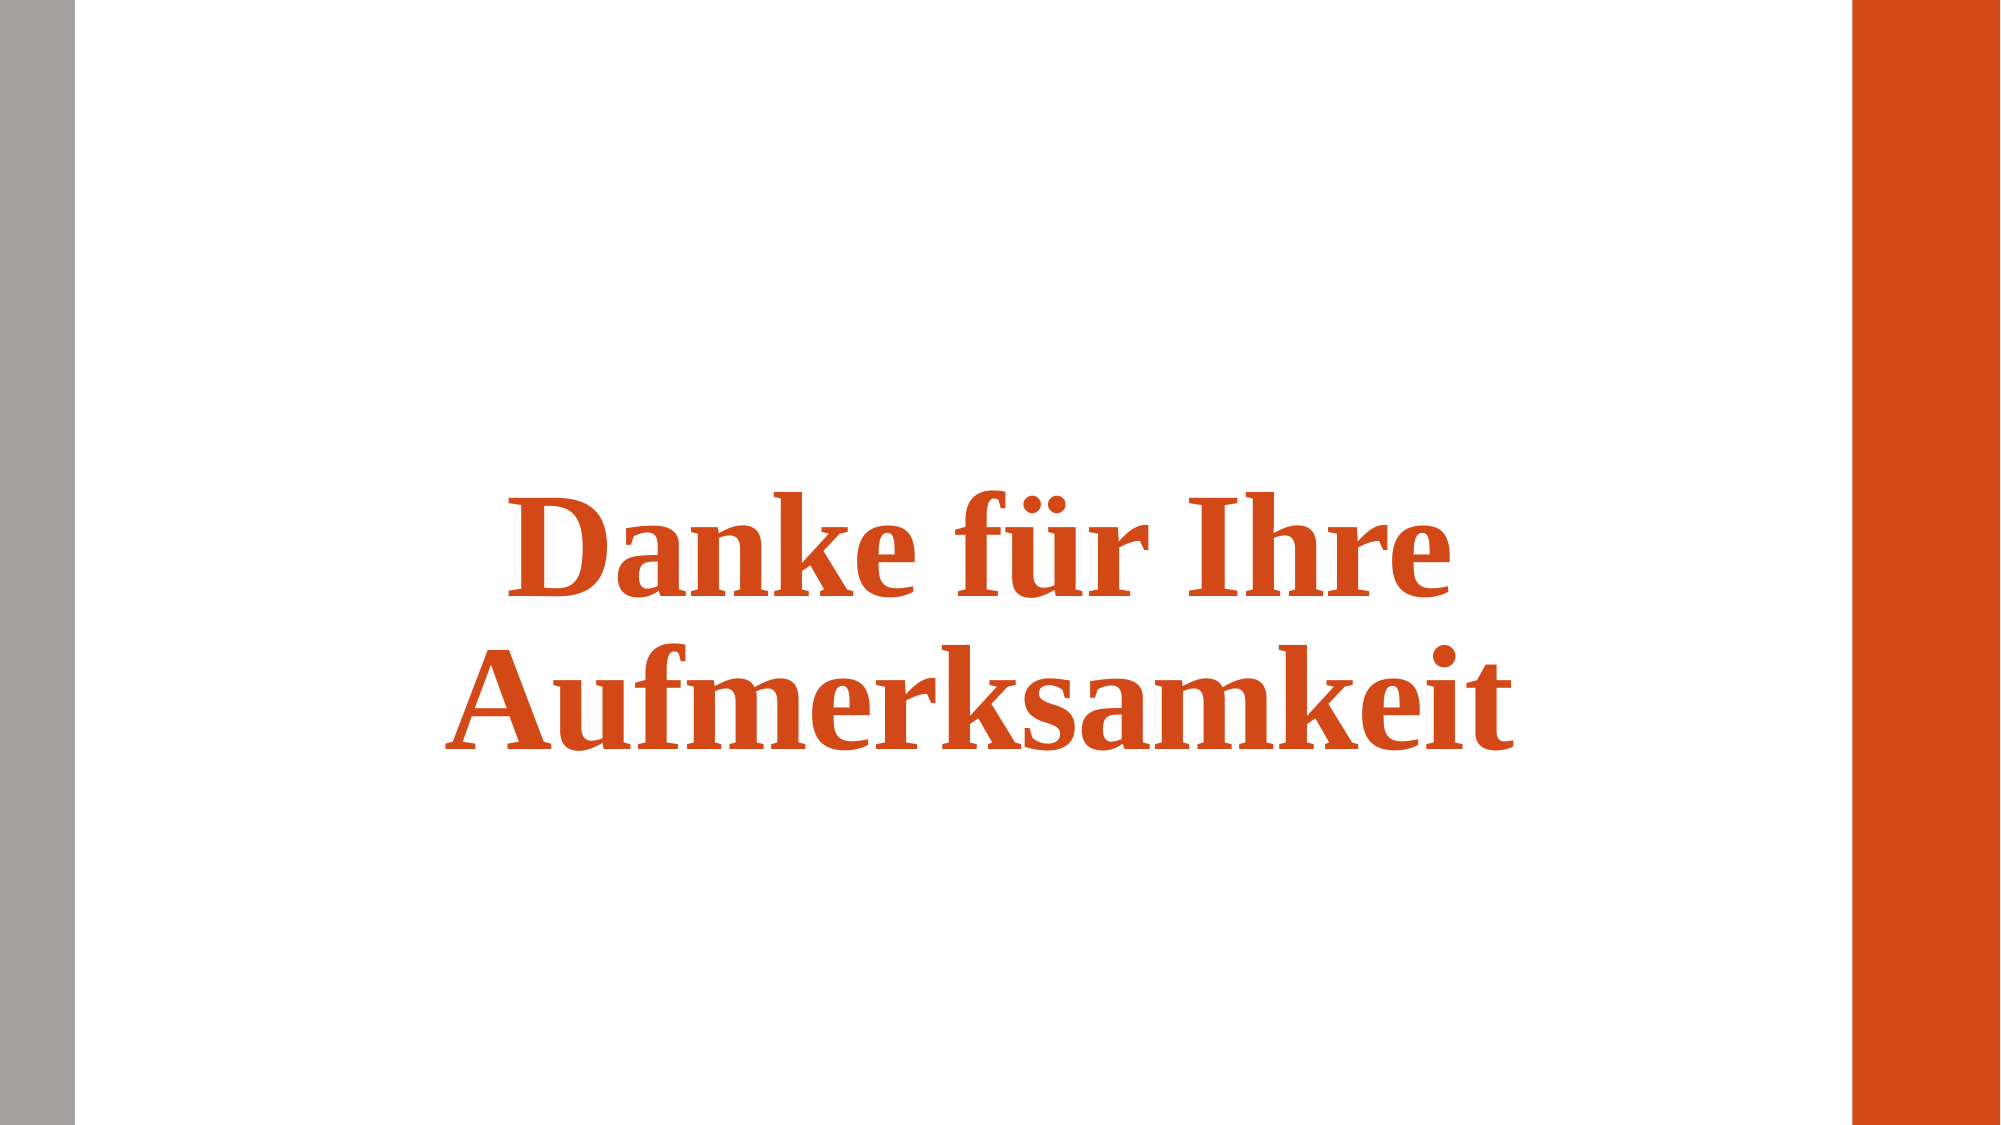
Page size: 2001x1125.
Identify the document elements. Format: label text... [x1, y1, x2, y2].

title Danke für Ihre Aufmerksamkeit [206, 124, 1752, 788]
